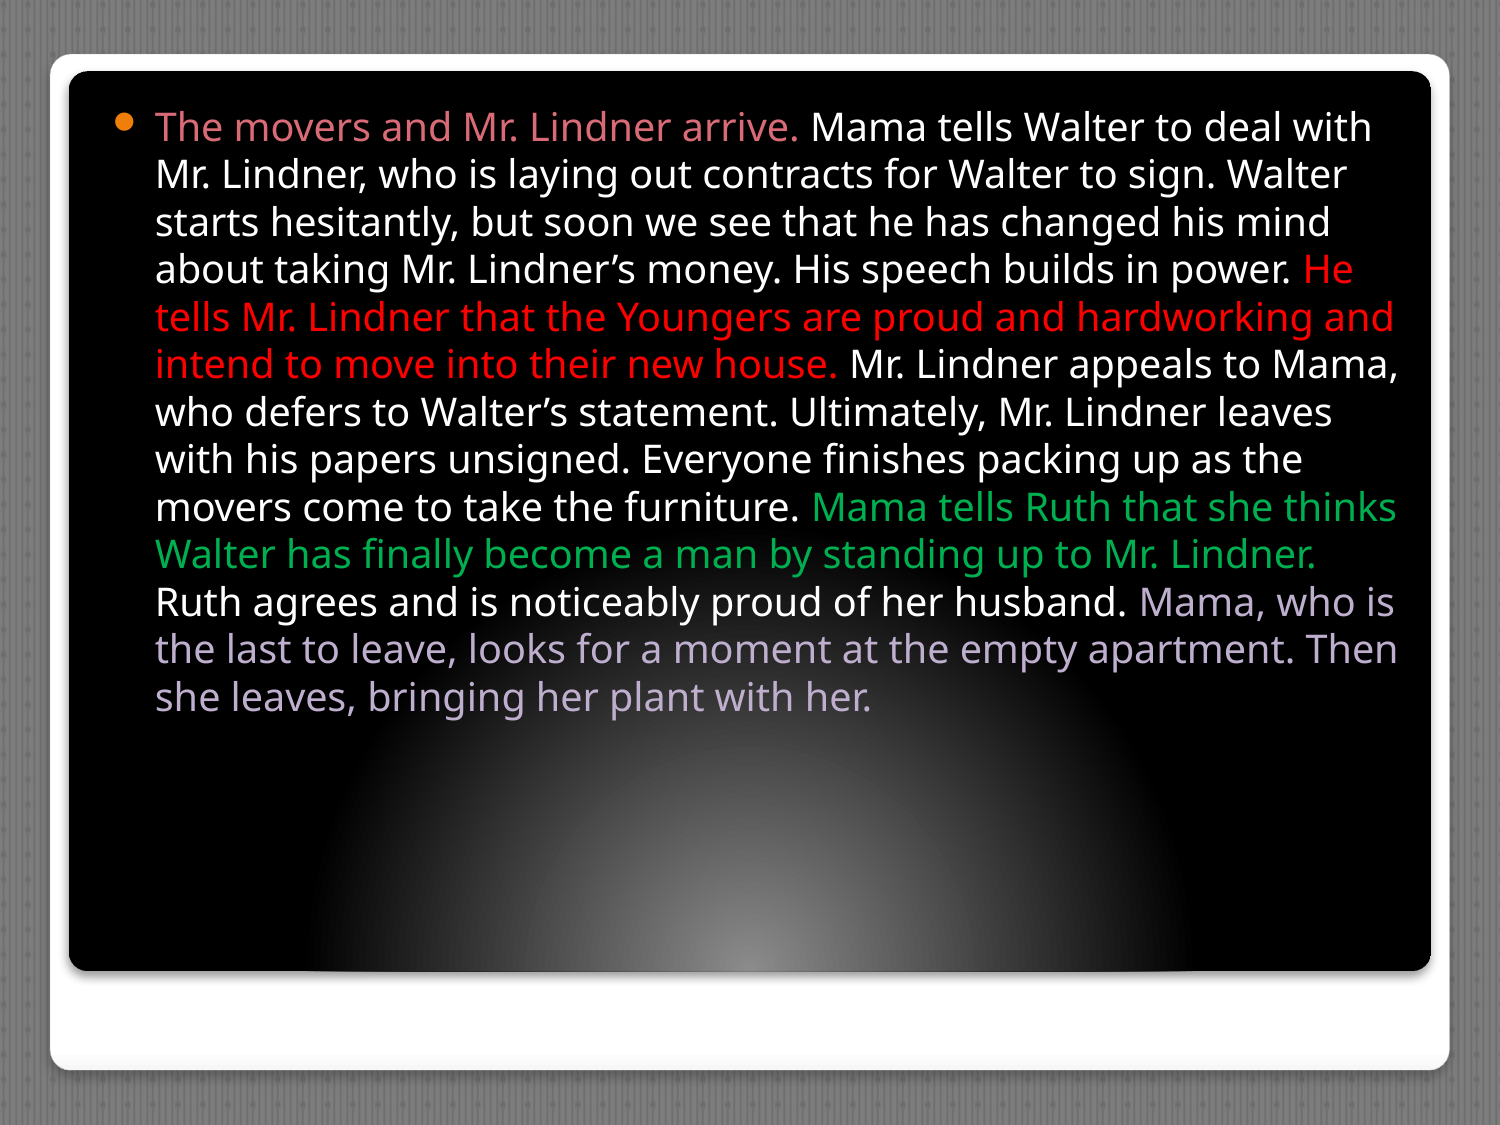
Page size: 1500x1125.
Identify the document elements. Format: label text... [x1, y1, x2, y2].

list The movers and Mr. Lindner arrive. Mama tells Walter to deal with Mr. Lindner, who is laying out contracts for Walter to sign. Walter starts hesitantly, but soon we see that he has changed his mind about taking Mr. Lindner’s money. His speech builds in power. He tells Mr. Lindner that the Youngers are proud and hardworking and intend to move into their new house. Mr. Lindner appeals to Mama, who defers to Walter’s statement. Ultimately, Mr. Lindner leaves with his papers unsigned. Everyone finishes packing up as the movers come to take the furniture. Mama tells Ruth that she thinks Walter has finally become a man by standing up to Mr. Lindner. Ruth agrees and is noticeably proud of her husband. Mama, who is the last to leave, looks for a moment at the empty apartment. Then she leaves, bringing her plant with her. [82, 86, 1425, 774]
